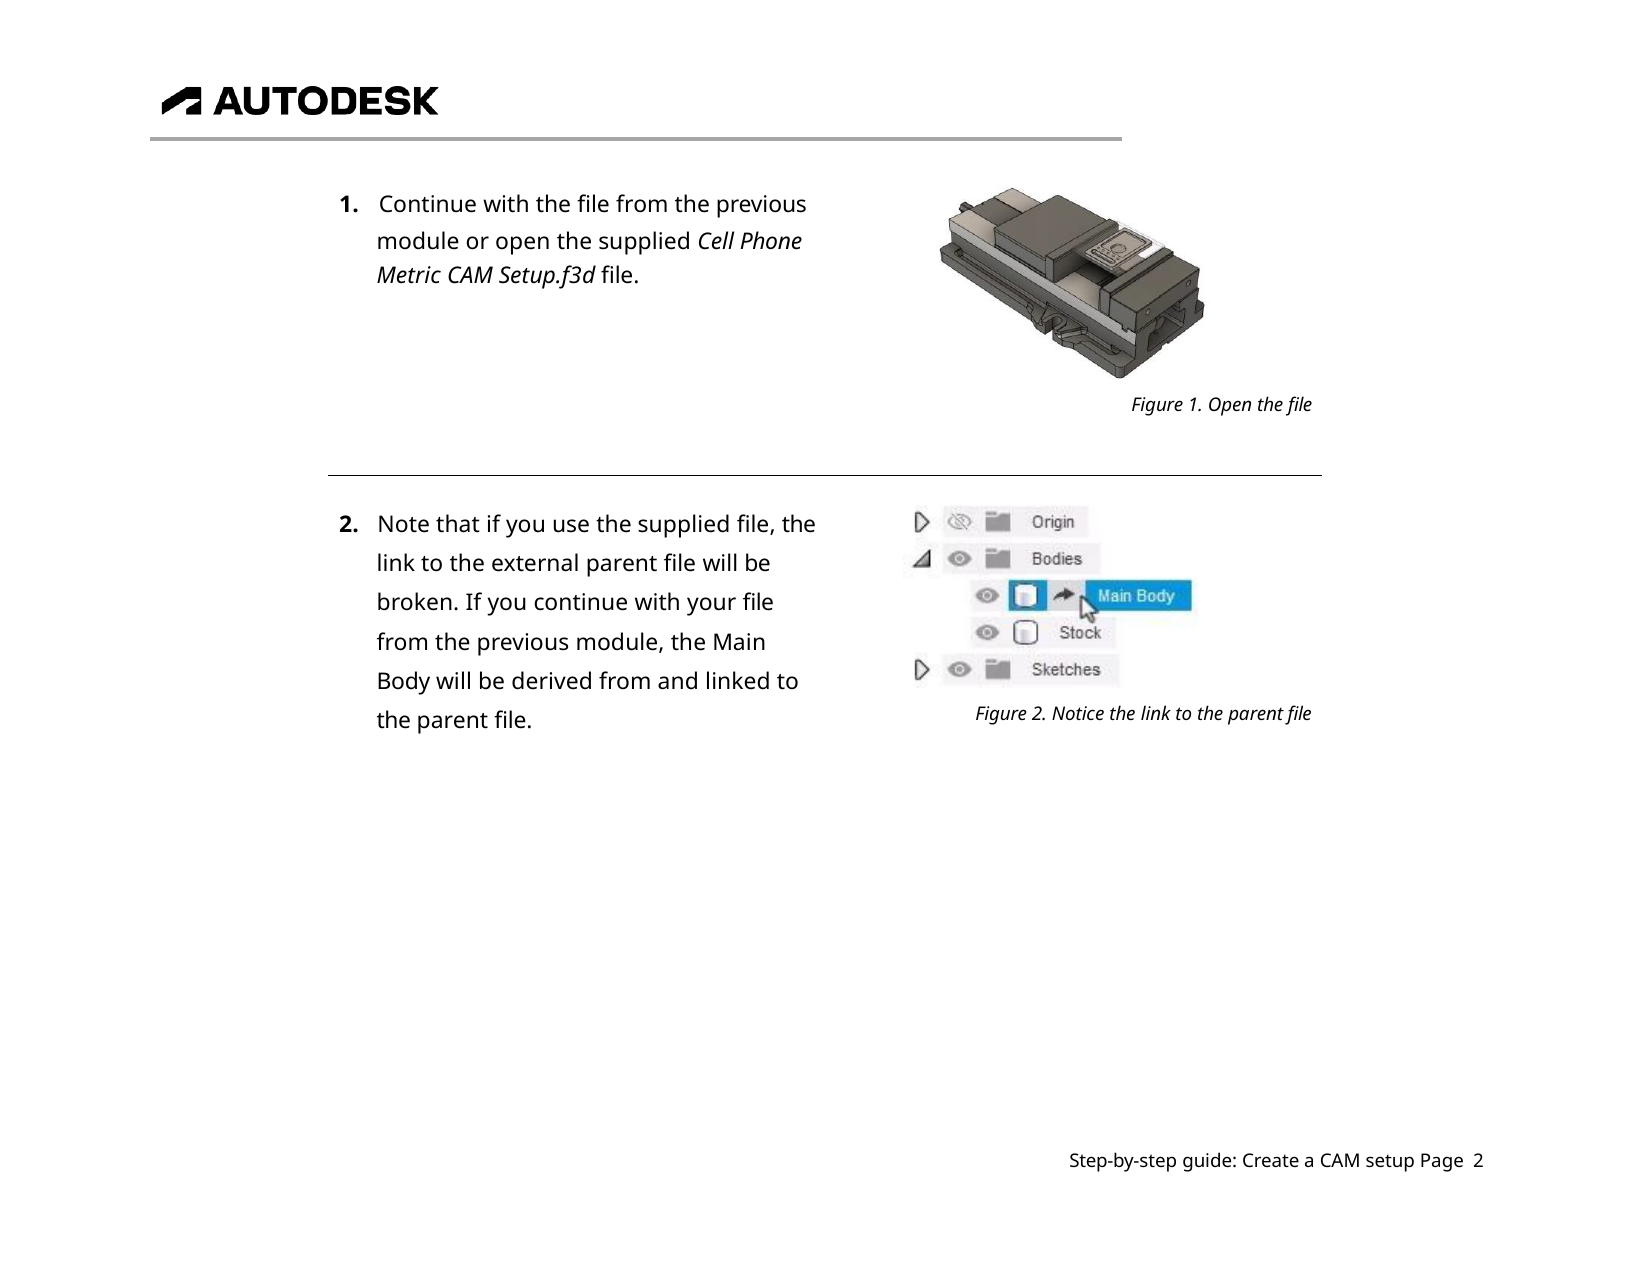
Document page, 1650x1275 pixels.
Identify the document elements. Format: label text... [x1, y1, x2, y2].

picture [903, 505, 1198, 688]
table_header Figure 1. Open the file [840, 187, 1322, 475]
table_cell 2. Note that if you use the supplied file, the link to the external parent file will be broken. If you continue with your file from the previous module, the Main Body will be derived from and linked to the parent file. [328, 476, 840, 736]
picture [938, 186, 1210, 379]
table_header 1. Continue with the file from the previous module or open the supplied Cell Phone Metric CAM Setup.f3d file. [328, 187, 840, 475]
slide_number Step-by-step guide: Create a CAM setup Page 10 [1067, 1145, 1509, 1275]
table_cell Figure 2. Notice the link to the parent file [840, 476, 1322, 736]
picture [161, 86, 439, 115]
